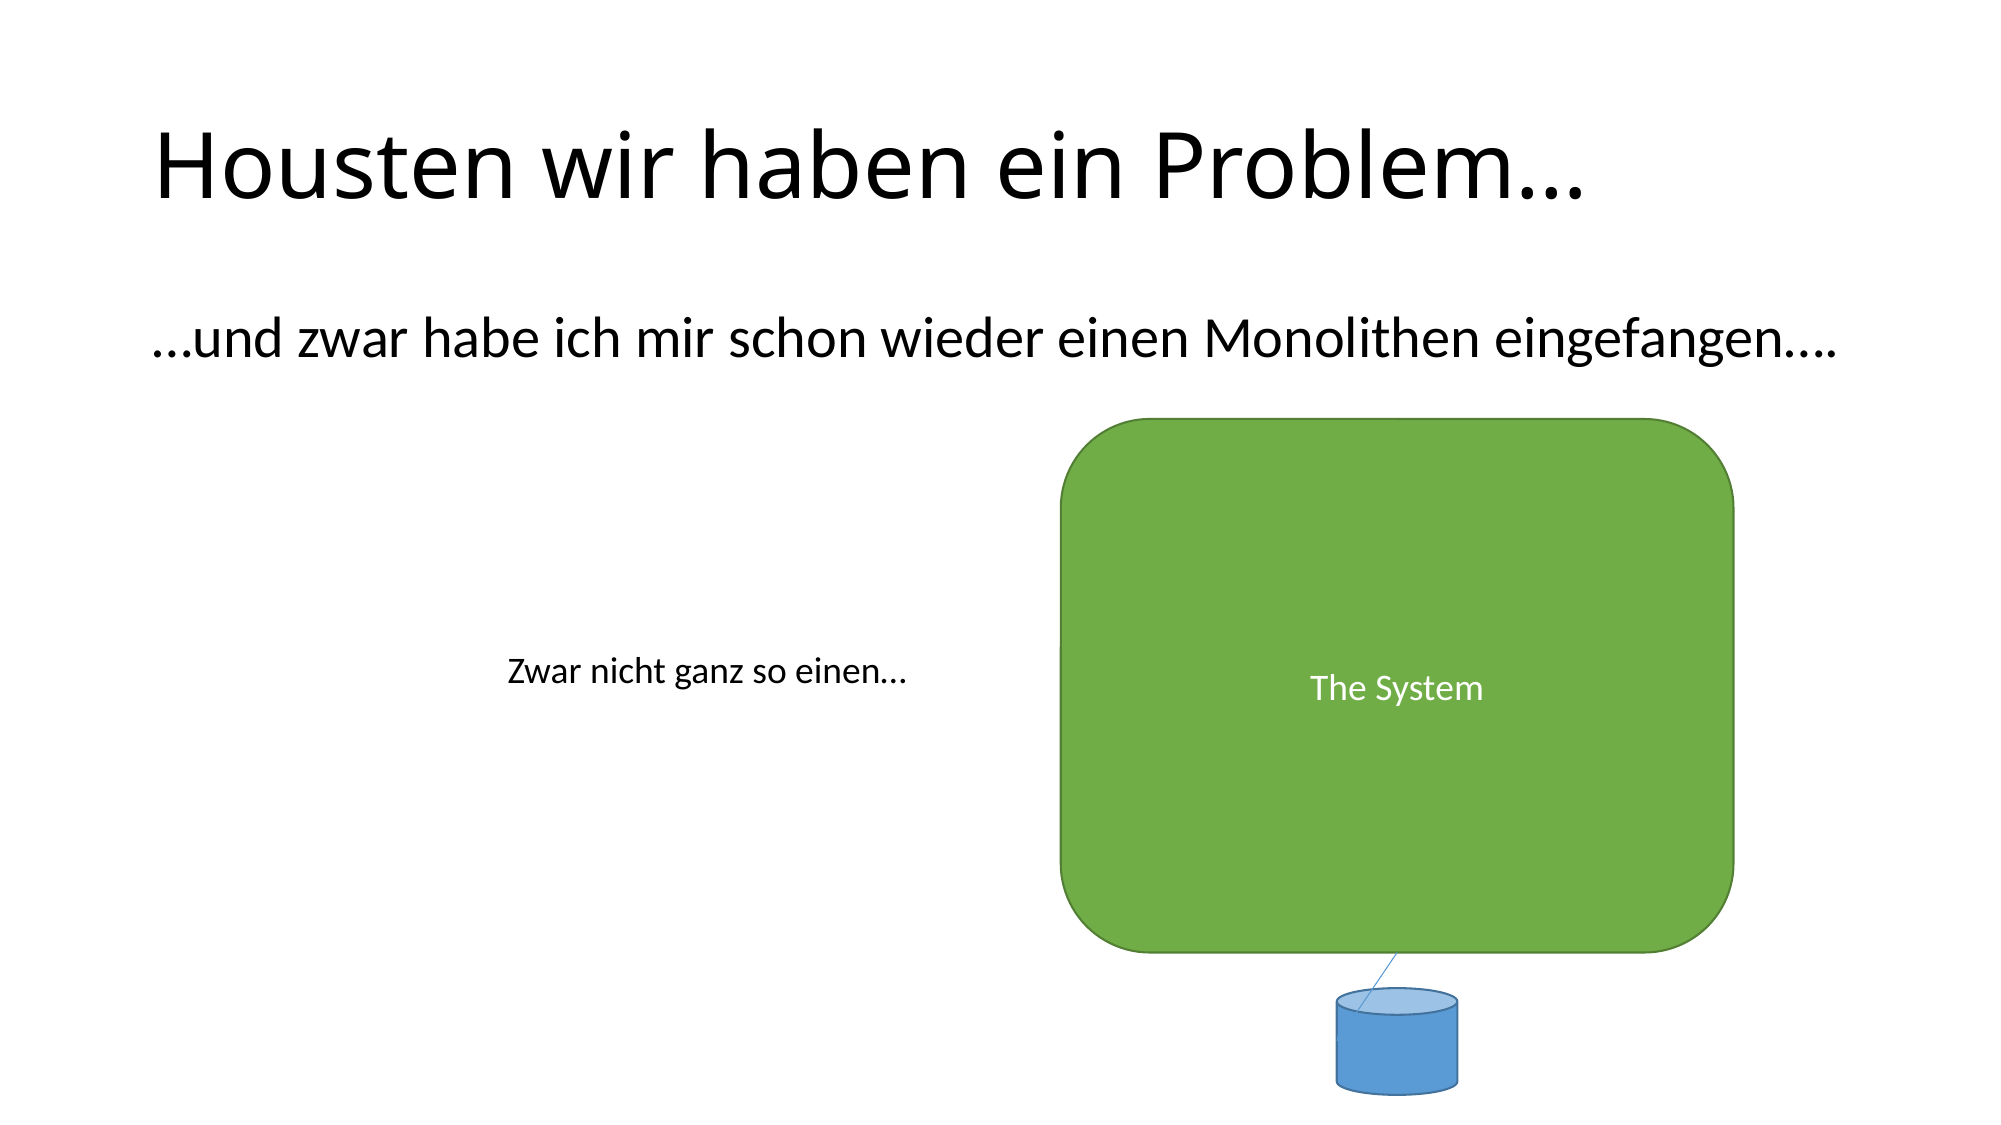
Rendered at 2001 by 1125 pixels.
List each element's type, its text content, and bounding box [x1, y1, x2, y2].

title Housten wir haben ein Problem… [137, 59, 1863, 278]
list …und zwar habe ich mir schon wieder einen Monolithen eingefangen…. [137, 299, 1863, 384]
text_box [490, 419, 1734, 1095]
